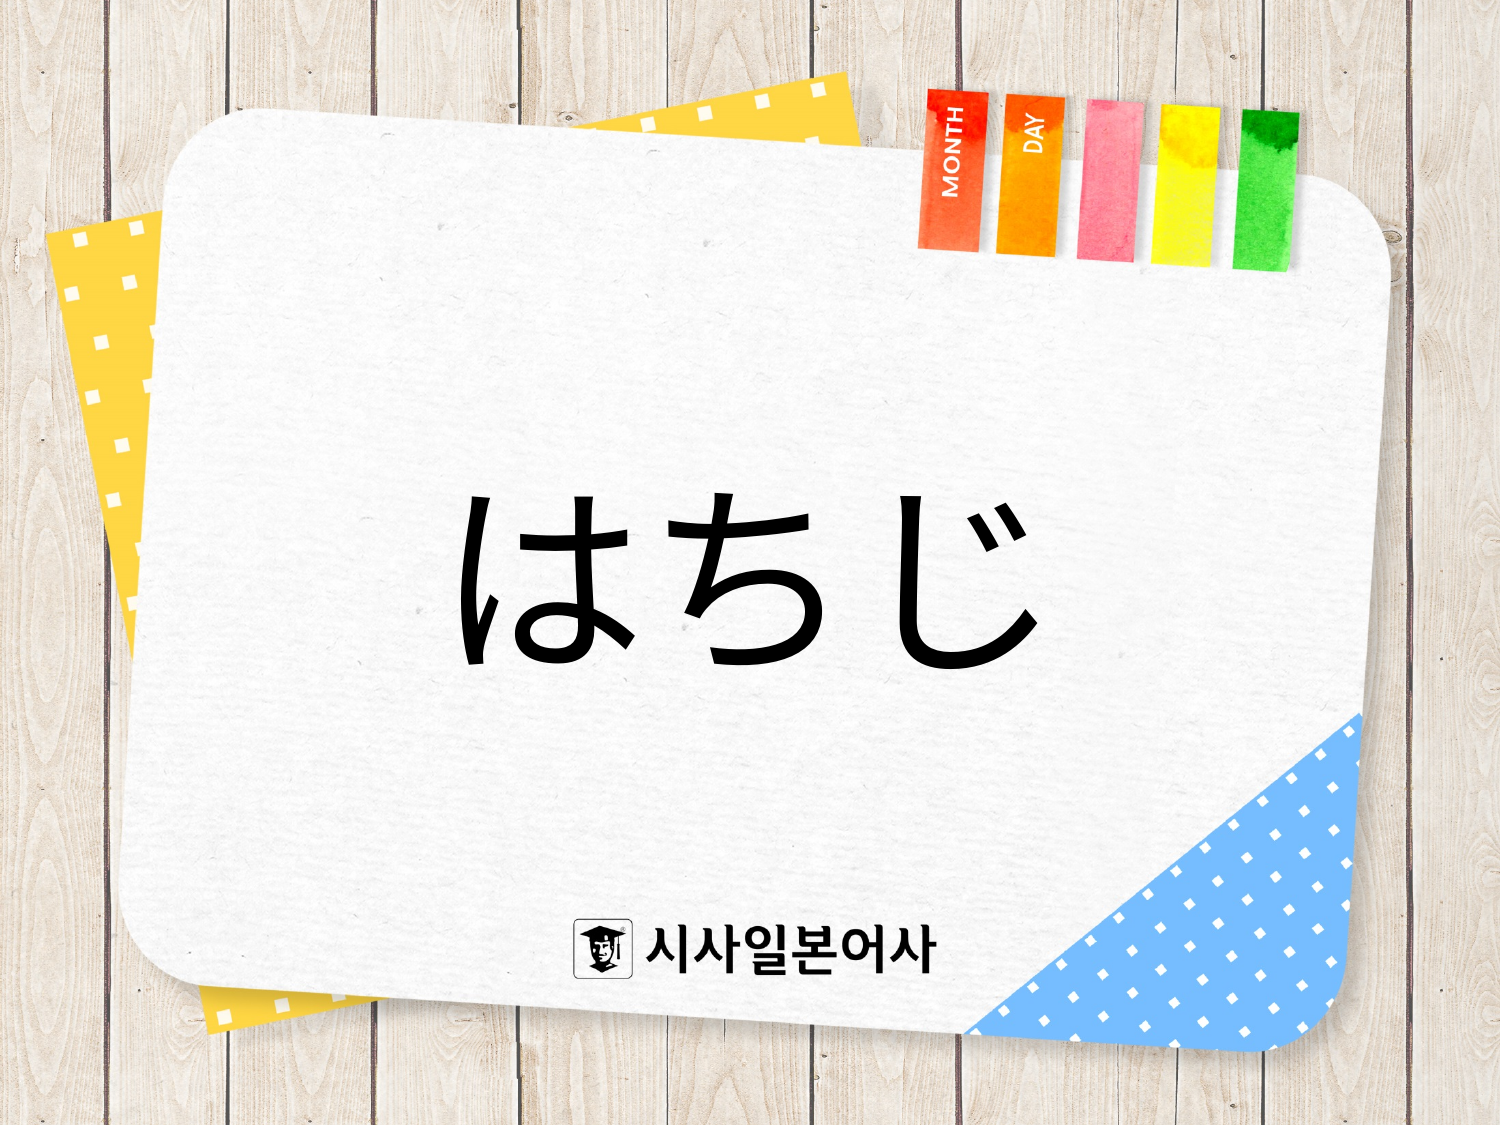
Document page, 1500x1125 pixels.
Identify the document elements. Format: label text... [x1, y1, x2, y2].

picture [0, 0, 1500, 1125]
title はちじ [75, 338, 1425, 811]
